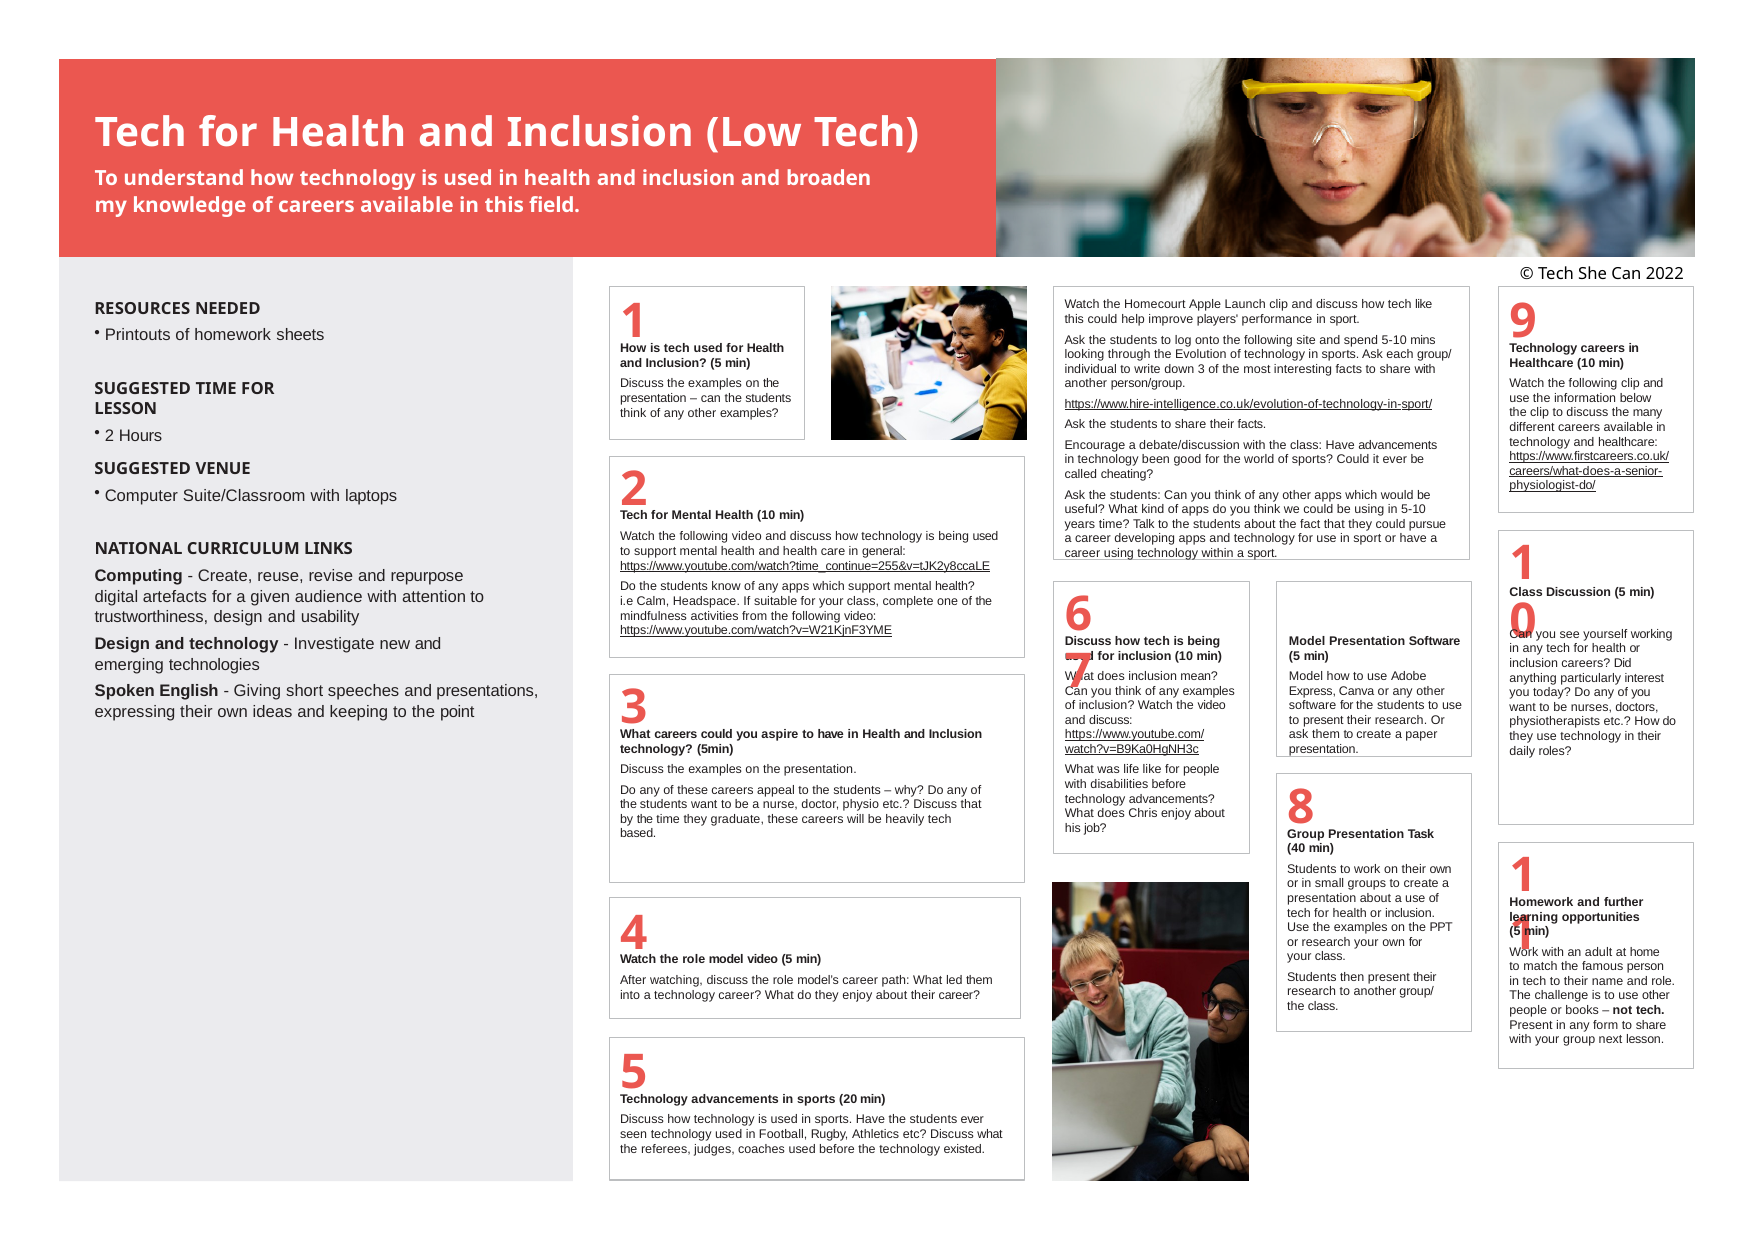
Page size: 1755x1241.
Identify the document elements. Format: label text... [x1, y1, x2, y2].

text_box 10 [1509, 529, 1560, 576]
text_box How is tech used for Health and Inclusion? (5 min) Discuss the examples on the presentation – can the students think of any other examples? [620, 337, 795, 420]
text_box Watch the role model video (5 min) After watching, discuss the role model’s career path: What led them into a technology career? What do they enjoy about their career? [620, 943, 1000, 1002]
text_box Class Discussion (5 min) Can you see yourself working in any tech for health or inclusion careers? Did anything particularly interest you today? Do any of you want to be nurses, doctors, physiotherapists etc.? How do they use technology in their daily roles? [1509, 576, 1684, 758]
text_box What careers could you aspire to have in Health and Inclusion technology? (5min) Discuss the examples on the presentation. Do any of these careers appeal to the students – why? Do any of the students want to be a nurse, doctor, physio etc.? Discuss that by the time they graduate, these careers will be heavily tech based. [620, 723, 1010, 841]
text_box Group Presentation Task (40 min) Students to work on their own or in small groups to create a presentation about a use of tech for health or inclusion. Use the examples on the PPT or research your own for your class. Students then present their research to another group/ the class. [1286, 823, 1458, 1013]
text_box 6 7 [1064, 580, 1316, 698]
text_box Model Presentation Software (5 min) Model how to use Adobe Express, Canva or any other software for the students to use to present their research. Or ask them to create a paper presentation. [1289, 630, 1465, 756]
text_box RESOURCES NEEDED Printouts of homework sheets [92, 288, 330, 345]
text_box © Tech She Can 2022 [1430, 255, 1717, 290]
text_box Technology advancements in sports (20 min) Discuss how technology is used in sports. Have the students ever seen technology used in Football, Rugby, Athletics etc? Discuss what the referees, judges, coaches used before the technology existed. [620, 1083, 1014, 1156]
text_box Tech for Mental Health (10 min) Watch the following video and discuss how technology is being used to support mental health and health care in general: https://www.youtube.com/watch?time_continue=255&v=tJK2y8ccaLE Do the students know of any apps which support mental health? i.e Calm, Headspace. If suitable for your class, complete one of the mindfulness activities from the following video: https://www.youtube.com/watch?v=W21KjnF3YME [620, 499, 1015, 637]
text_box Discuss how tech is being used for inclusion (10 min) What does inclusion mean? Can you think of any examples of inclusion? Watch the video and discuss: https://www.youtube.com/ watch?v=B9Ka0HgNH3c What was life like for people with disabilities before technology advancements? What does Chris enjoy about his job? [1064, 698, 1253, 835]
text_box 11 [1509, 841, 1546, 891]
text_box NATIONAL CURRICULUM LINKS Computing - Create, reuse, revise and repurpose digital artefacts for a given audience with attention to trustworthiness, design and usability Design and technology - Investigate new and emerging technologies Spoken English - Giving short speeches and presentations, expressing their own ideas and keeping to the point [92, 529, 545, 721]
text_box 8 [1287, 773, 1321, 823]
text_box Homework and further learning opportunities (5 min) Work with an adult at home to match the famous person in tech to their name and role. The challenge is to use other people or books – not tech. Present in any form to share with your group next lesson. [1509, 891, 1679, 1047]
text_box 2 [620, 455, 650, 499]
picture [996, 58, 1696, 258]
text_box 4 [620, 899, 655, 943]
text_box Technology careers in Healthcare (10 min) Watch the following clip and use the information below the clip to discuss the many different careers available in technology and healthcare: https://www.firstcareers.co.uk/ careers/what-does-a-senior-physiologist-do/ [1509, 337, 1684, 493]
text_box 3 [620, 673, 652, 723]
text_box 1 [620, 287, 640, 337]
text_box SUGGESTED TIME FOR LESSON 2 Hours [92, 368, 338, 445]
text_box Watch the Homecourt Apple Launch clip and discuss how tech like this could help improve players' performance in sport. Ask the students to log onto the following site and spend 5-10 mins looking through the Evolution of technology in sports. Ask each group/ individual to write down 3 of the most interesting facts to share with another person/group. https://www.hire-intelligence.co.uk/evolution-of-technology-in-sport/ Ask the students to share their facts. Encourage a debate/discussion with the class: Have advancements in technology been good for the world of sports? Could it ever be called cheating? Ask the students: Can you think of any other apps which would be useful? What kind of apps do you think we could be using in 5-10 years time? Talk to the students about the fact that they could pursue a career developing apps and technology for use in sport or have a career using technology within a sport. [1053, 286, 1470, 560]
text_box SUGGESTED VENUE Computer Suite/Classroom with laptops [92, 449, 406, 505]
picture [831, 286, 1027, 440]
text_box 9 [1509, 290, 1541, 337]
text_box 5 [620, 1038, 653, 1083]
title Tech for Health and Inclusion (Low Tech) To understand how technology is used in health and inclusion and broaden my knowledge of careers available in this field. [92, 82, 943, 313]
picture [1052, 882, 1249, 1181]
